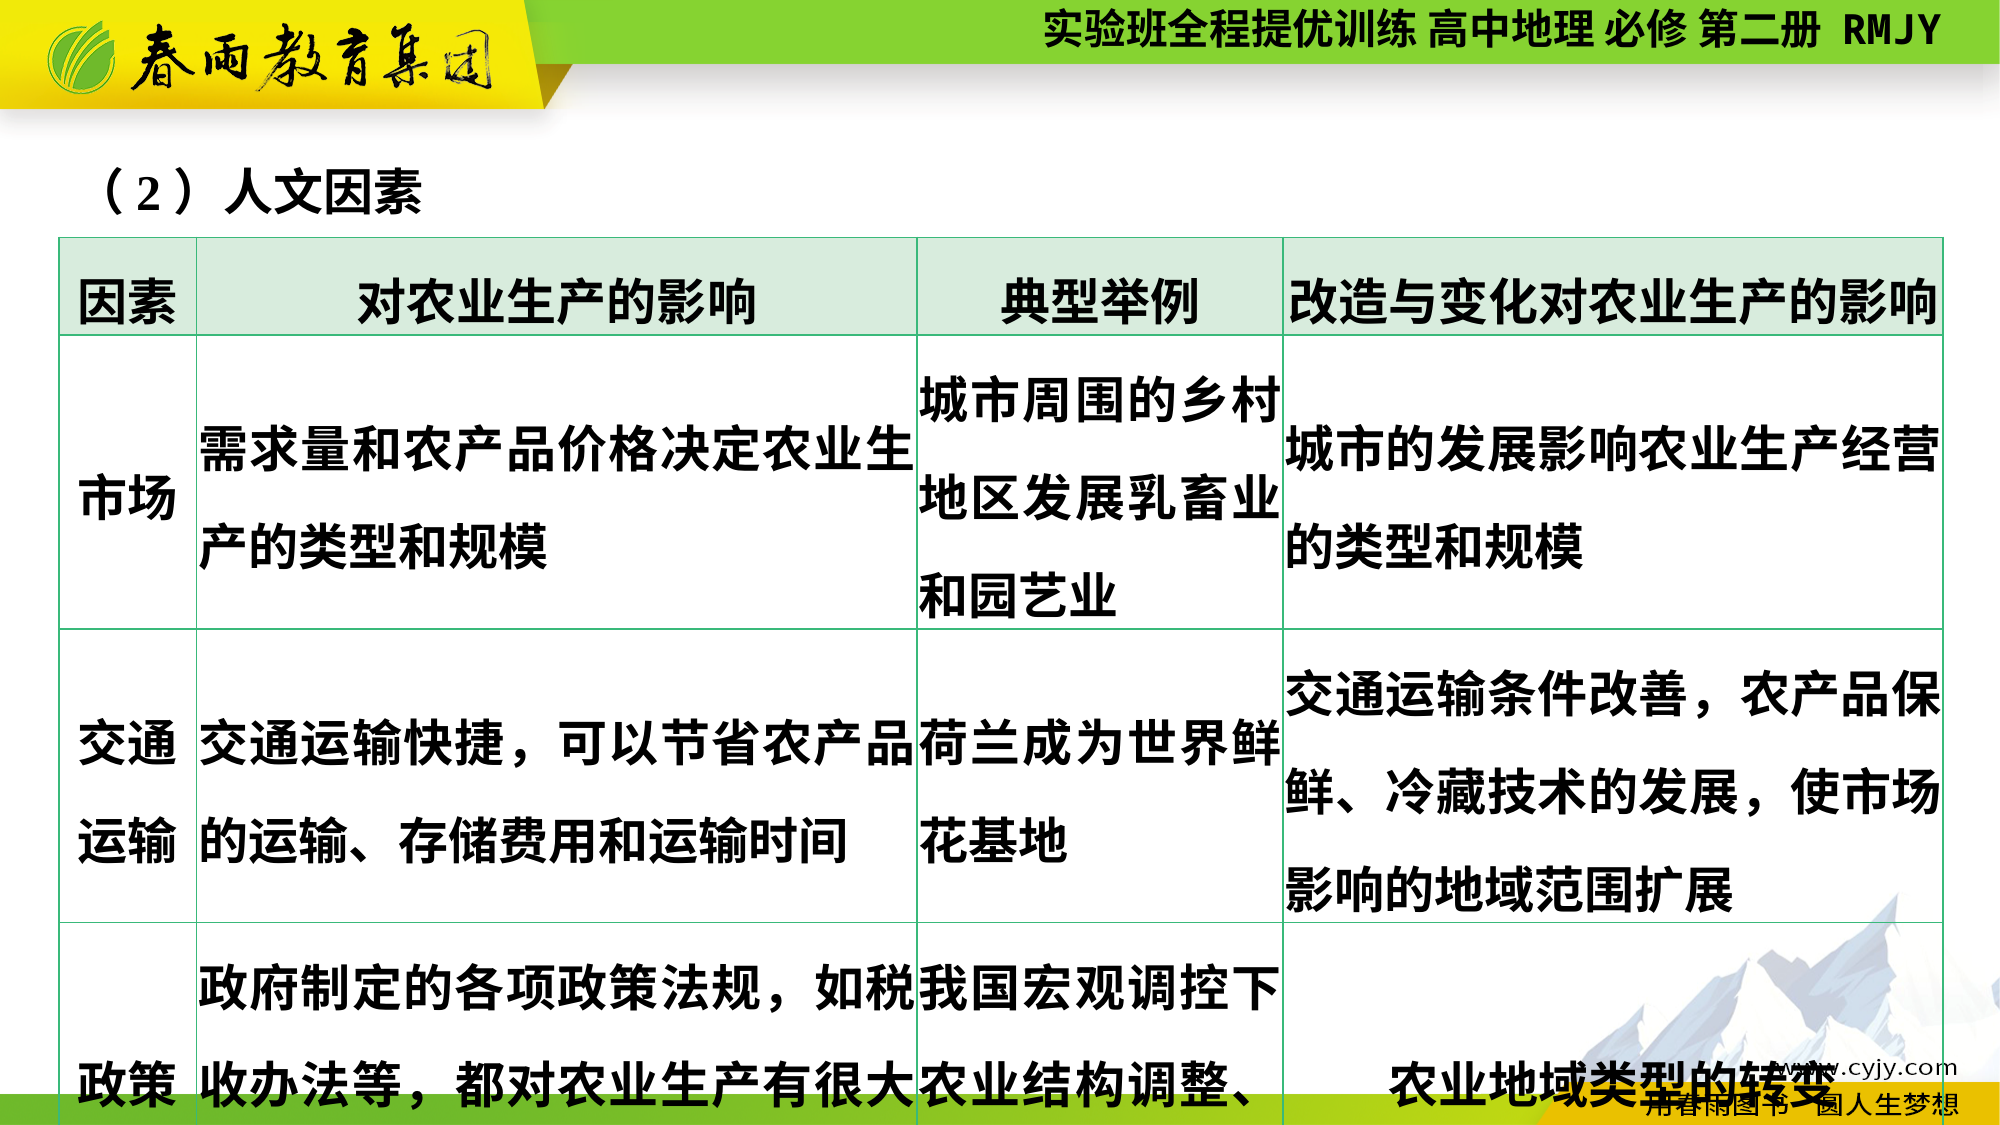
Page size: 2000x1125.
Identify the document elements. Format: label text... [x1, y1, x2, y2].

table_cell 需求量和农产品价格决定农业生产的类型和规模 [197, 336, 916, 628]
list （2）人文因素 [59, 122, 1944, 217]
table_cell 政府制定的各项政策法规，如税收办法等，都对农业生产有很大影响 [197, 923, 916, 1125]
table_cell 交通 运输 [60, 630, 196, 922]
table_cell 城市周围的乡村地区发展乳畜业和园艺业 [918, 336, 1282, 628]
table_header 对农业生产的影响 [197, 238, 916, 334]
table_cell 农业地域类型的转变 [1284, 923, 1942, 1125]
table_cell 政策 [60, 923, 196, 1125]
table_cell 交通运输条件改善，农产品保鲜、冷藏技术的发展，使市场影响的地域范围扩展 [1284, 630, 1942, 922]
picture [0, 0, 2000, 1125]
table_cell 城市的发展影响农业生产经营的类型和规模 [1284, 336, 1942, 628]
table_header 典型举例 [918, 238, 1282, 334]
table_cell 荷兰成为世界鲜花基地 [918, 630, 1282, 922]
table_cell 交通运输快捷，可以节省农产品的运输、存储费用和运输时间 [197, 630, 916, 922]
table_cell 我国宏观调控下农业结构调整、区域化生产 [918, 923, 1282, 1125]
table_header 因素 [60, 238, 196, 334]
table_cell 市场 [60, 336, 196, 628]
table_header 改造与变化对农业生产的影响 [1284, 238, 1942, 334]
